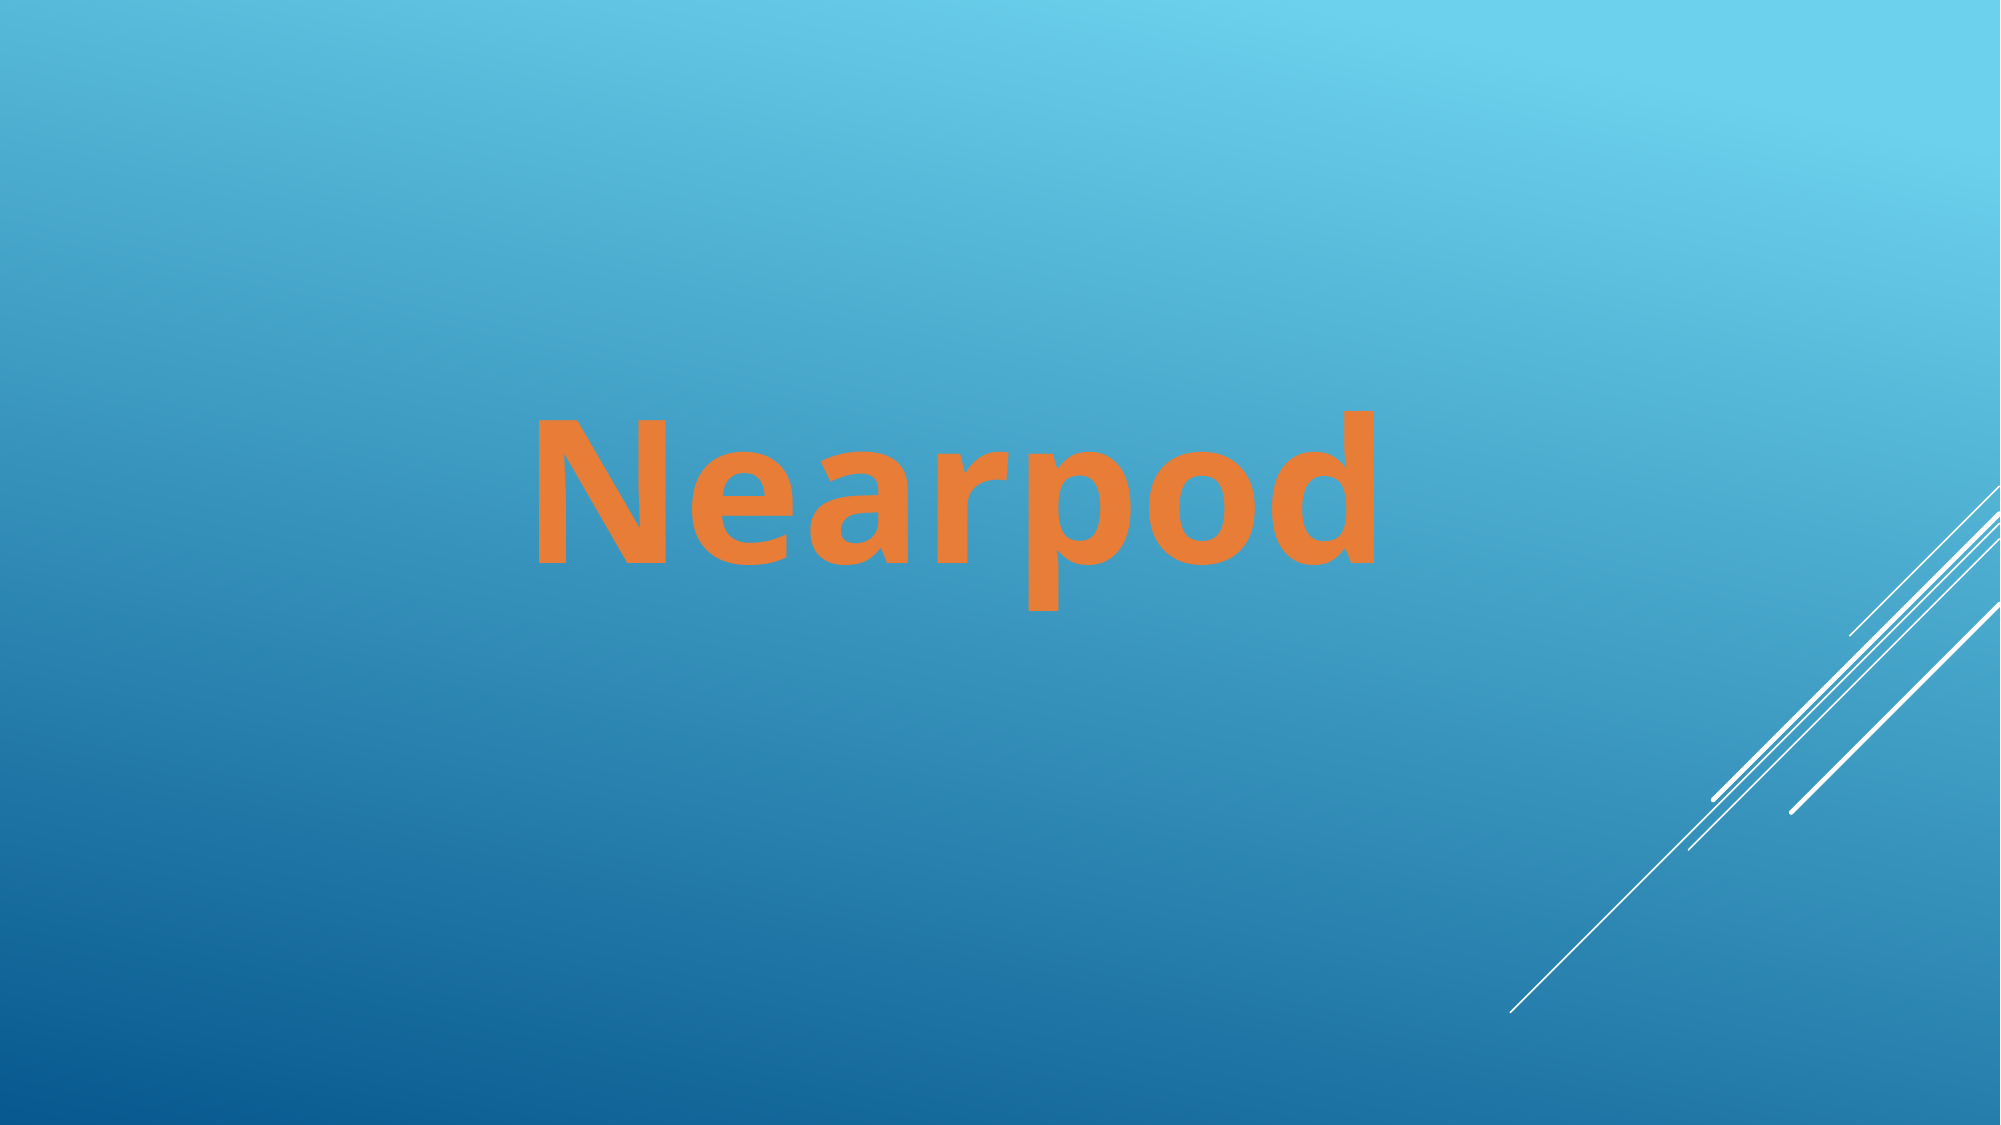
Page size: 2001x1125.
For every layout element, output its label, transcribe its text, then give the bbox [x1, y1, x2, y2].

text_box Nearpod [506, 356, 1406, 612]
